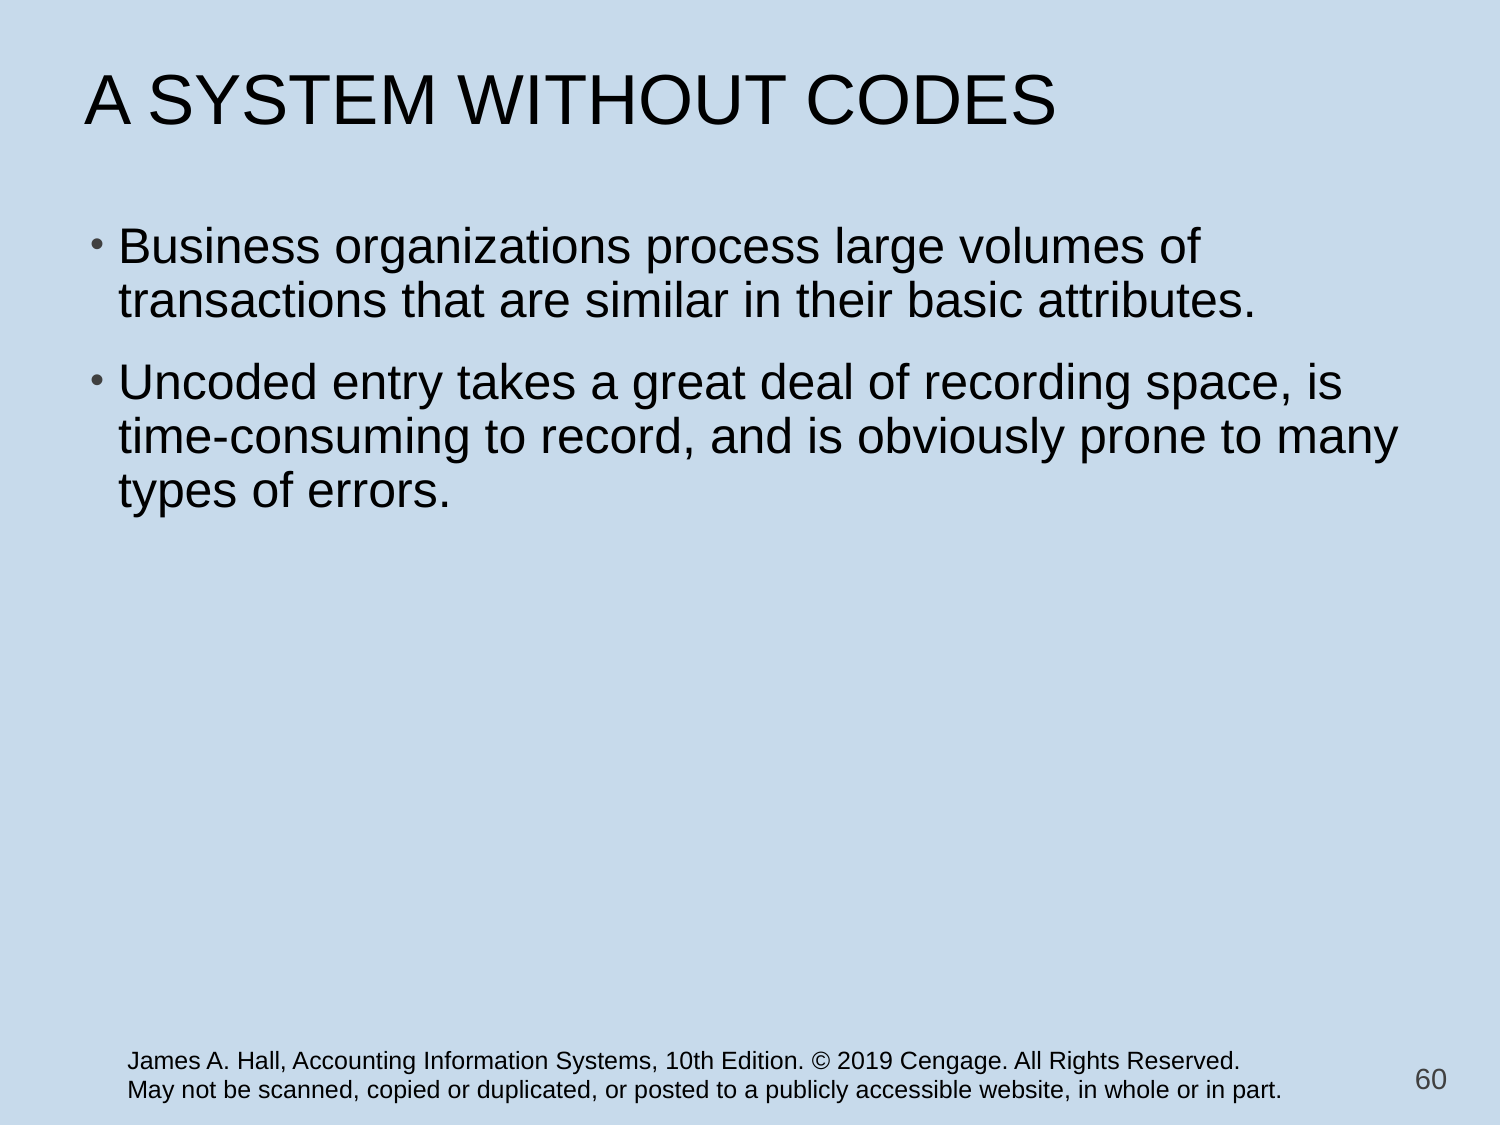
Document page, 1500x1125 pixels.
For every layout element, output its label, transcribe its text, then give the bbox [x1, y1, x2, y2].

list Business organizations process large volumes of transactions that are similar in their basic attributes. Uncoded entry takes a great deal of recording space, is time-consuming to record, and is obviously prone to many types of errors. [75, 212, 1426, 1000]
title A SYSTEM WITHOUT CODES [69, 62, 1420, 188]
slide_number 60 [1400, 1052, 1488, 1113]
